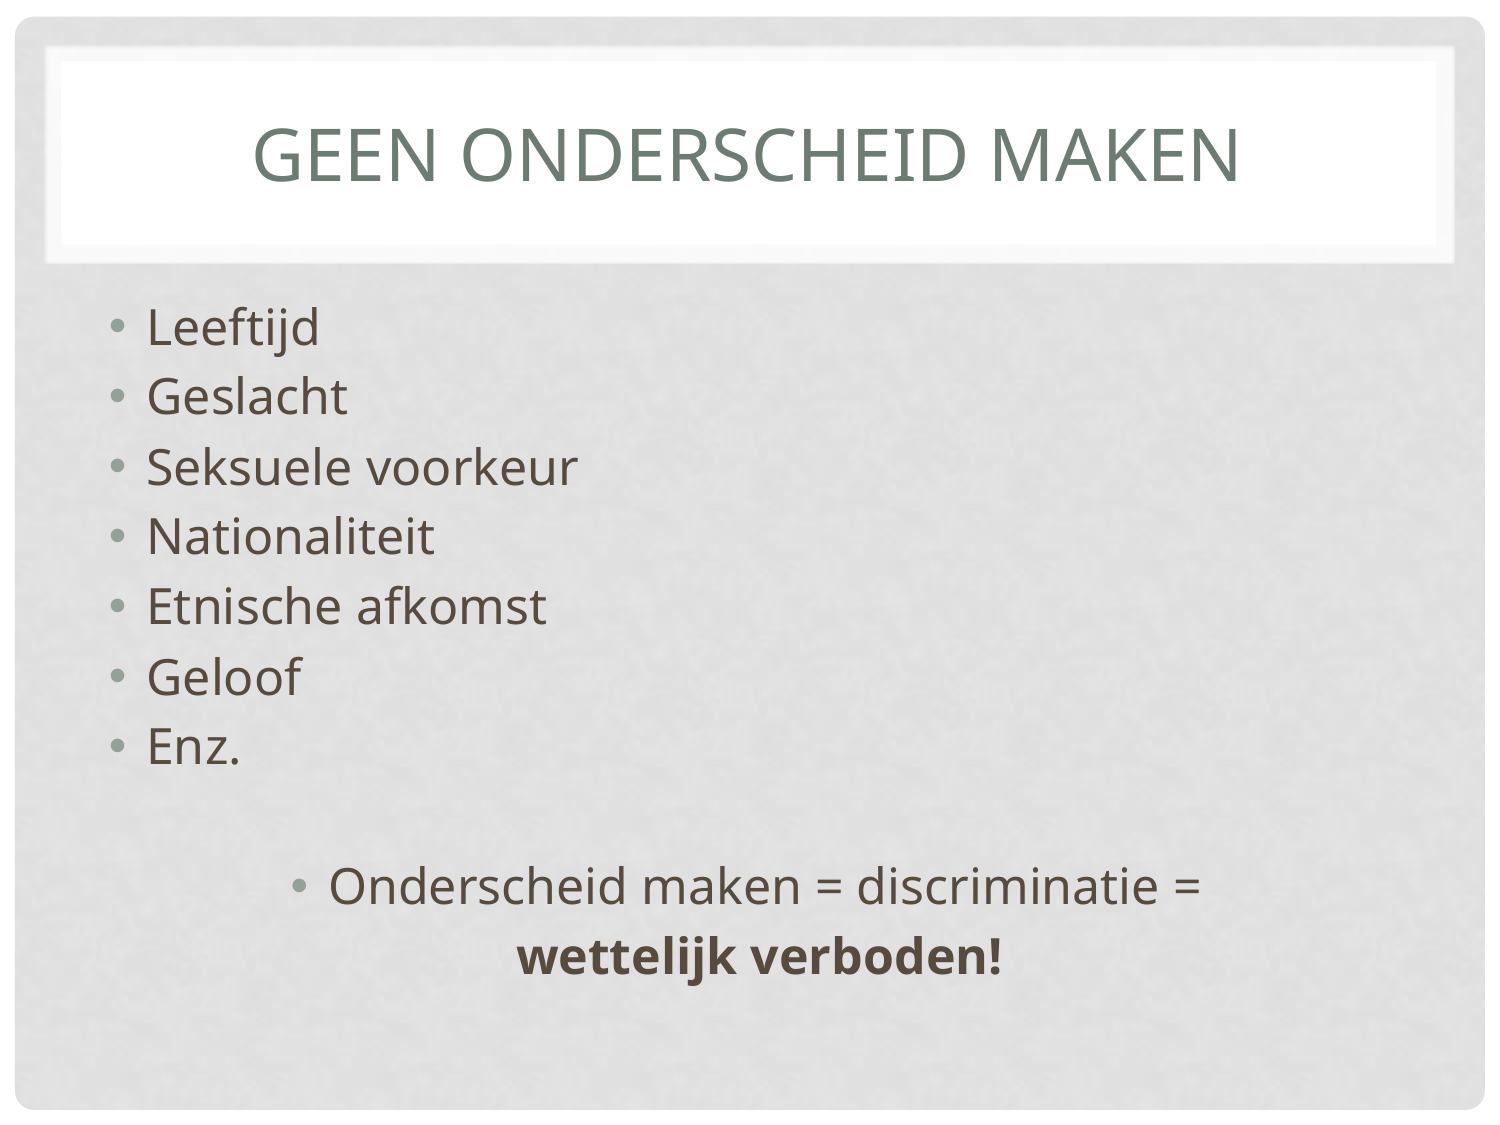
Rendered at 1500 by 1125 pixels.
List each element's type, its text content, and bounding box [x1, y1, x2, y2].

list Leeftijd Geslacht Seksuele voorkeur Nationaliteit Etnische afkomst Geloof Enz. Onderscheid maken = discriminatie = wettelijk verboden! [75, 287, 1425, 1005]
title Geen onderscheid maken [69, 66, 1425, 238]
